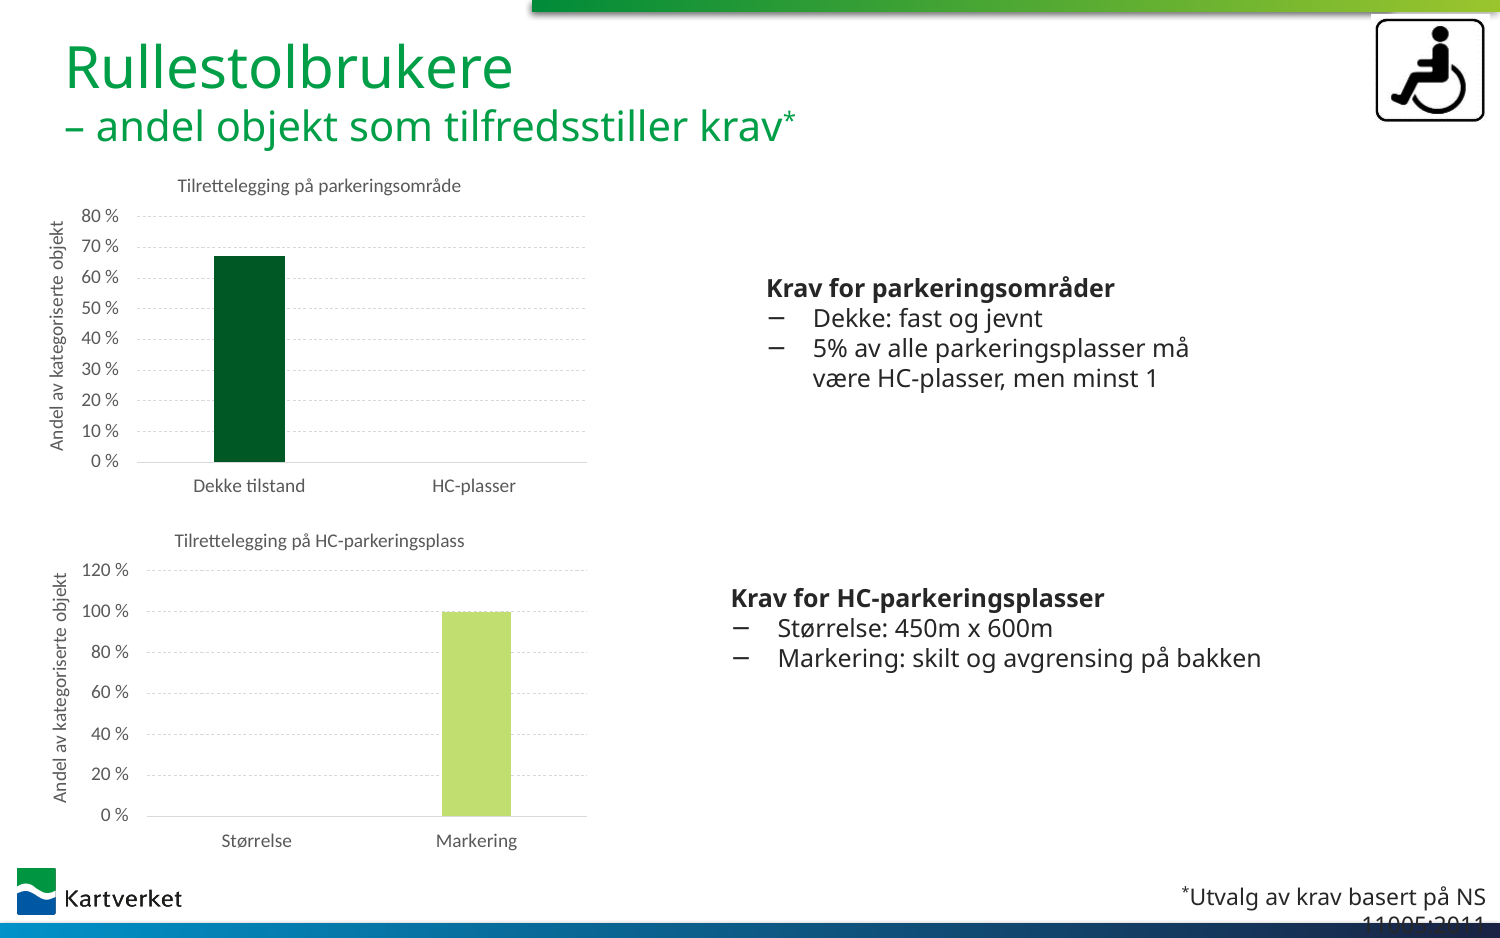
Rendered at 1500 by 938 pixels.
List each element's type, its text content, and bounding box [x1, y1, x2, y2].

text_box Krav for HC-parkeringsplasser Størrelse: 450m x 600m Markering: skilt og avgrensing på bakken [715, 574, 1278, 680]
text_box *Utvalg av krav basert på NS 11005:2011 [1068, 873, 1500, 938]
picture [1371, 13, 1491, 127]
picture [41, 520, 598, 859]
text_box Rullestolbrukere – andel objekt som tilfredsstiller krav* [49, 23, 1431, 158]
text_box Krav for parkeringsområder Dekke: fast og jevnt 5% av alle parkeringsplasser må være HC-plasser, men minst 1 [751, 264, 1232, 400]
picture [41, 166, 598, 505]
